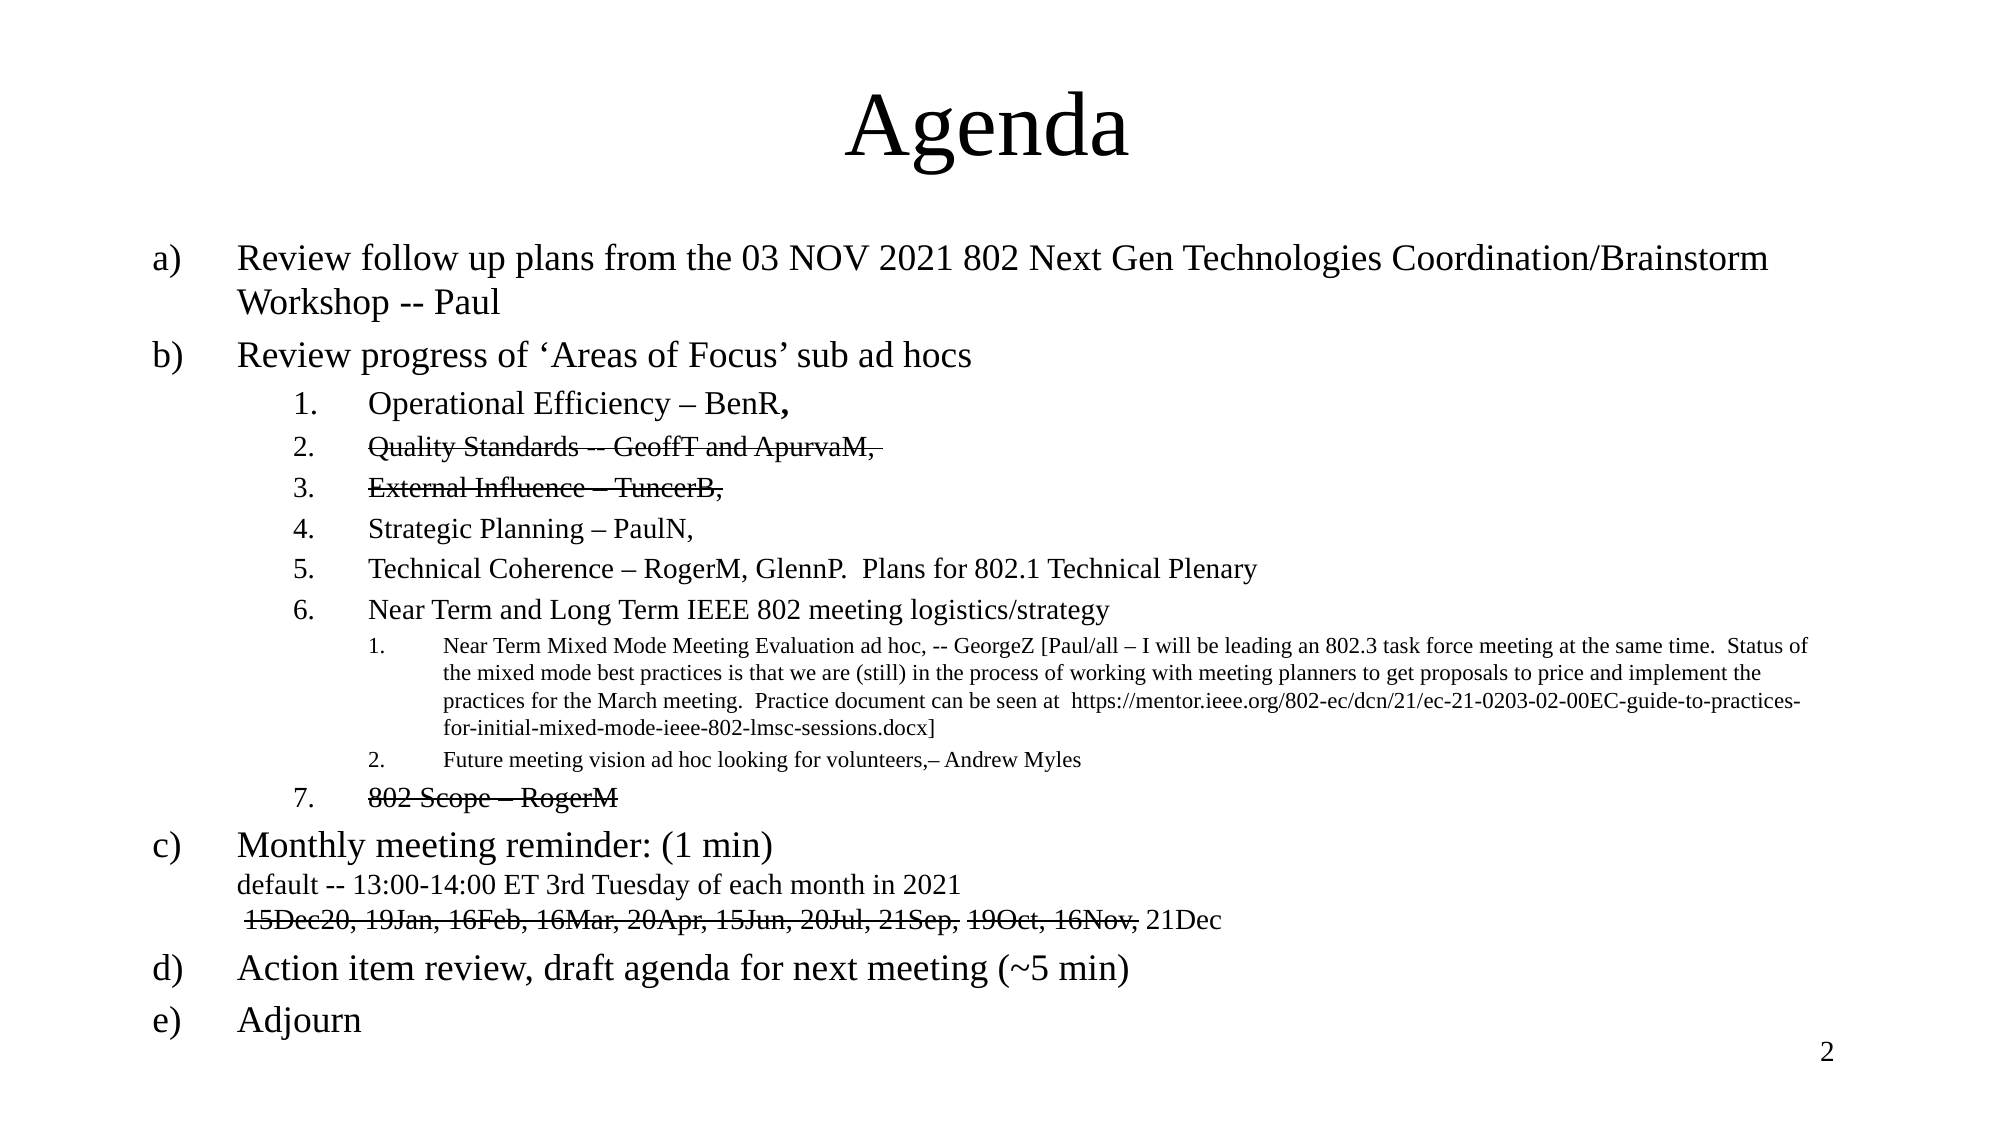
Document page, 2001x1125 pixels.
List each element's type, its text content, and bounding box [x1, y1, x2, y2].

list Review follow up plans from the 03 NOV 2021 802 Next Gen Technologies Coordination/Brainstorm Workshop -- Paul Review progress of ‘Areas of Focus’ sub ad hocs Operational Efficiency – BenR, Quality Standards -- GeoffT and ApurvaM, External Influence – TuncerB, Strategic Planning – PaulN, Technical Coherence – RogerM, GlennP. Plans for 802.1 Technical Plenary Near Term and Long Term IEEE 802 meeting logistics/strategy Near Term Mixed Mode Meeting Evaluation ad hoc, -- GeorgeZ [Paul/all – I will be leading an 802.3 task force meeting at the same time. Status of the mixed mode best practices is that we are (still) in the process of working with meeting planners to get proposals to price and implement the practices for the March meeting. Practice document can be seen at https://mentor.ieee.org/802-ec/dcn/21/ec-21-0203-02-00EC-guide-to-practices-for-initial-mixed-mode-ieee-802-lmsc-sessions.docx] Future meeting vision ad hoc looking for volunteers,– Andrew Myles 802 Scope – RogerM Monthly meeting reminder: (1 min) default -- 13:00-14:00 ET 3rd Tuesday of each month in 2021 15Dec20, 19Jan, 16Feb, 16Mar, 20Apr, 15Jun, 20Jul, 21Sep, 19Oct, 16Nov, 21Dec Action item review, draft agenda for next meeting (~5 min) Adjourn [137, 224, 1838, 1100]
title Agenda [137, 25, 1838, 214]
slide_number 2 [1433, 1024, 1851, 1101]
